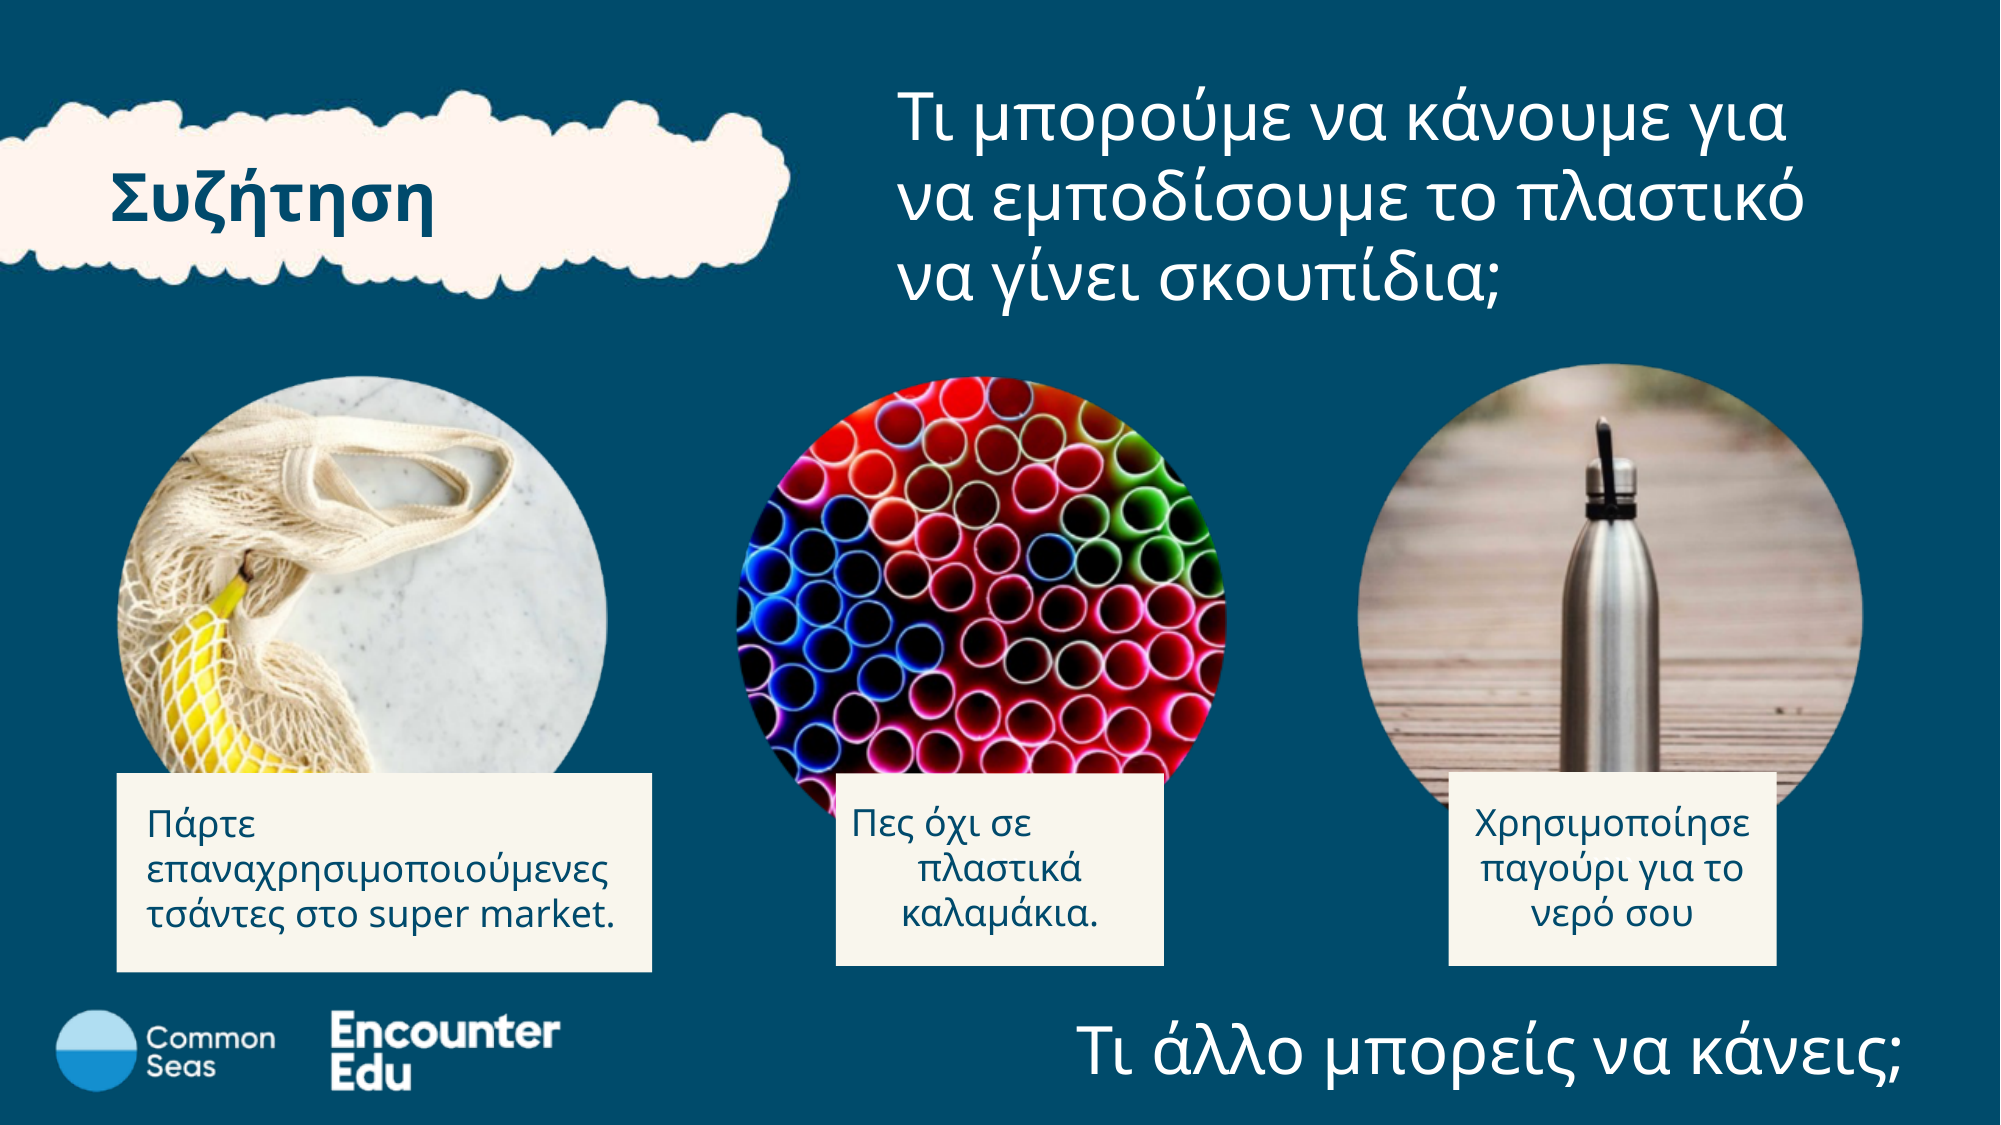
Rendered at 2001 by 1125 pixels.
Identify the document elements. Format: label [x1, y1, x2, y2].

picture [1548, 1038, 1574, 1086]
picture [1153, 170, 1185, 220]
picture [937, 264, 972, 300]
picture [1237, 264, 1269, 300]
picture [1890, 1067, 1898, 1082]
picture [1032, 265, 1047, 300]
picture [1563, 105, 1594, 140]
picture [1640, 185, 1675, 220]
picture [1520, 104, 1552, 140]
picture [471, 868, 481, 879]
picture [1594, 1039, 1626, 1073]
picture [1364, 265, 1379, 300]
picture [1049, 265, 1081, 299]
picture [1443, 104, 1478, 140]
picture [1527, 1039, 1542, 1074]
picture [283, 868, 293, 879]
picture [435, 868, 446, 879]
picture [1462, 184, 1494, 220]
picture [898, 185, 930, 219]
picture [1258, 184, 1290, 220]
picture [1427, 185, 1456, 220]
picture [1264, 104, 1289, 140]
picture [1170, 1021, 1177, 1033]
picture [117, 774, 652, 972]
picture [1269, 1038, 1301, 1074]
picture [1365, 1039, 1405, 1074]
picture [147, 1054, 215, 1077]
picture [1458, 87, 1465, 99]
picture [1694, 1039, 1721, 1073]
picture [1204, 265, 1231, 299]
picture [1599, 184, 1634, 220]
picture [1738, 185, 1765, 219]
picture [1528, 1021, 1535, 1033]
picture [977, 105, 1006, 155]
picture [1517, 185, 1557, 220]
picture [1385, 250, 1417, 300]
picture [1410, 105, 1437, 139]
picture [1634, 1038, 1669, 1074]
picture [1197, 167, 1204, 179]
picture [366, 868, 375, 879]
picture [937, 184, 972, 220]
picture [1279, 265, 1310, 300]
picture [518, 868, 527, 879]
picture [328, 868, 339, 879]
picture [1715, 185, 1730, 220]
picture [995, 184, 1020, 220]
picture [1770, 184, 1802, 220]
picture [1561, 170, 1596, 220]
picture [0, 88, 794, 299]
picture [1784, 167, 1792, 179]
picture [1311, 105, 1343, 139]
picture [1892, 1038, 1899, 1046]
picture [1061, 104, 1093, 140]
picture [1300, 185, 1331, 220]
picture [1341, 185, 1370, 235]
picture [1350, 104, 1385, 140]
picture [1315, 265, 1355, 300]
picture [170, 1032, 212, 1049]
picture [1029, 185, 1058, 235]
picture [147, 1026, 167, 1049]
picture [494, 868, 505, 879]
picture [1113, 184, 1145, 220]
picture [1838, 1039, 1853, 1074]
picture [1328, 1039, 1357, 1089]
picture [1493, 1038, 1518, 1074]
list [114, 375, 608, 868]
picture [1116, 1039, 1131, 1074]
picture [1365, 247, 1372, 259]
picture [215, 1032, 275, 1049]
picture [1077, 1027, 1112, 1073]
picture [1604, 105, 1633, 155]
picture [219, 868, 226, 877]
picture [1454, 1038, 1484, 1089]
picture [1123, 265, 1138, 300]
picture [1750, 104, 1785, 140]
picture [1033, 247, 1040, 259]
picture [1427, 265, 1442, 300]
picture [1217, 185, 1252, 220]
picture [1089, 264, 1114, 300]
picture [1225, 105, 1254, 155]
picture [195, 868, 205, 879]
picture [1155, 1038, 1190, 1074]
picture [56, 1010, 137, 1051]
picture [1197, 87, 1204, 99]
picture [1161, 265, 1196, 300]
picture [58, 1054, 135, 1090]
picture [1014, 105, 1054, 140]
picture [1194, 1024, 1265, 1074]
picture [410, 1014, 515, 1048]
picture [737, 376, 1226, 965]
picture [993, 265, 1024, 315]
picture [1412, 1038, 1444, 1074]
picture [1764, 1039, 1796, 1073]
picture [1066, 185, 1106, 220]
picture [898, 93, 933, 139]
picture [1103, 104, 1133, 155]
picture [331, 1010, 409, 1049]
picture [1691, 105, 1722, 155]
picture [239, 868, 248, 879]
picture [388, 868, 398, 879]
picture [1859, 1038, 1885, 1086]
picture [1643, 104, 1668, 140]
picture [898, 265, 930, 299]
picture [1488, 293, 1496, 308]
picture [1142, 104, 1174, 140]
picture [515, 1021, 561, 1048]
picture [1196, 185, 1211, 220]
picture [1678, 185, 1707, 220]
picture [1729, 105, 1744, 140]
picture [1804, 1038, 1829, 1074]
picture [331, 1053, 411, 1091]
picture [1448, 264, 1483, 300]
picture [1726, 1038, 1761, 1074]
picture [1741, 1021, 1748, 1033]
picture [558, 868, 566, 877]
picture [1490, 264, 1497, 272]
picture [1184, 105, 1215, 140]
picture [1481, 105, 1513, 139]
picture [1358, 364, 1863, 965]
picture [937, 105, 952, 140]
picture [1381, 184, 1406, 220]
